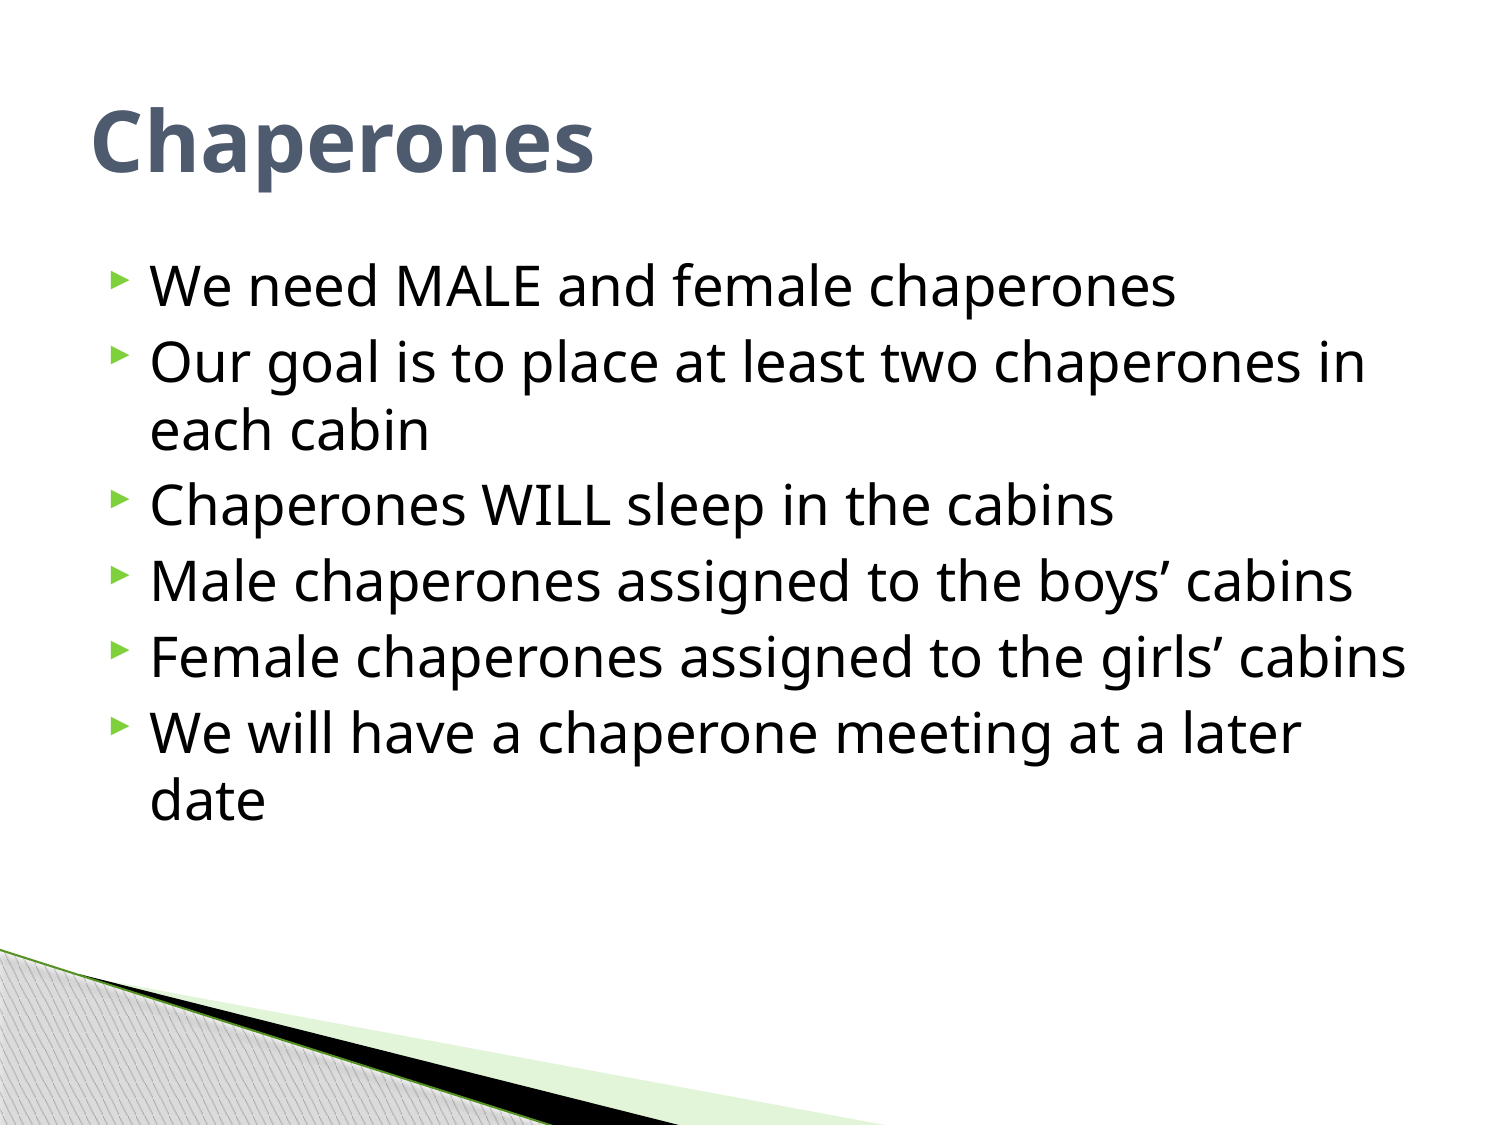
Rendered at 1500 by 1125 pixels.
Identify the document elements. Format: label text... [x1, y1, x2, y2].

title Chaperones [75, 45, 1425, 233]
list We need MALE and female chaperones Our goal is to place at least two chaperones in each cabin Chaperones WILL sleep in the cabins Male chaperones assigned to the boys’ cabins Female chaperones assigned to the girls’ cabins We will have a chaperone meeting at a later date [75, 243, 1425, 986]
